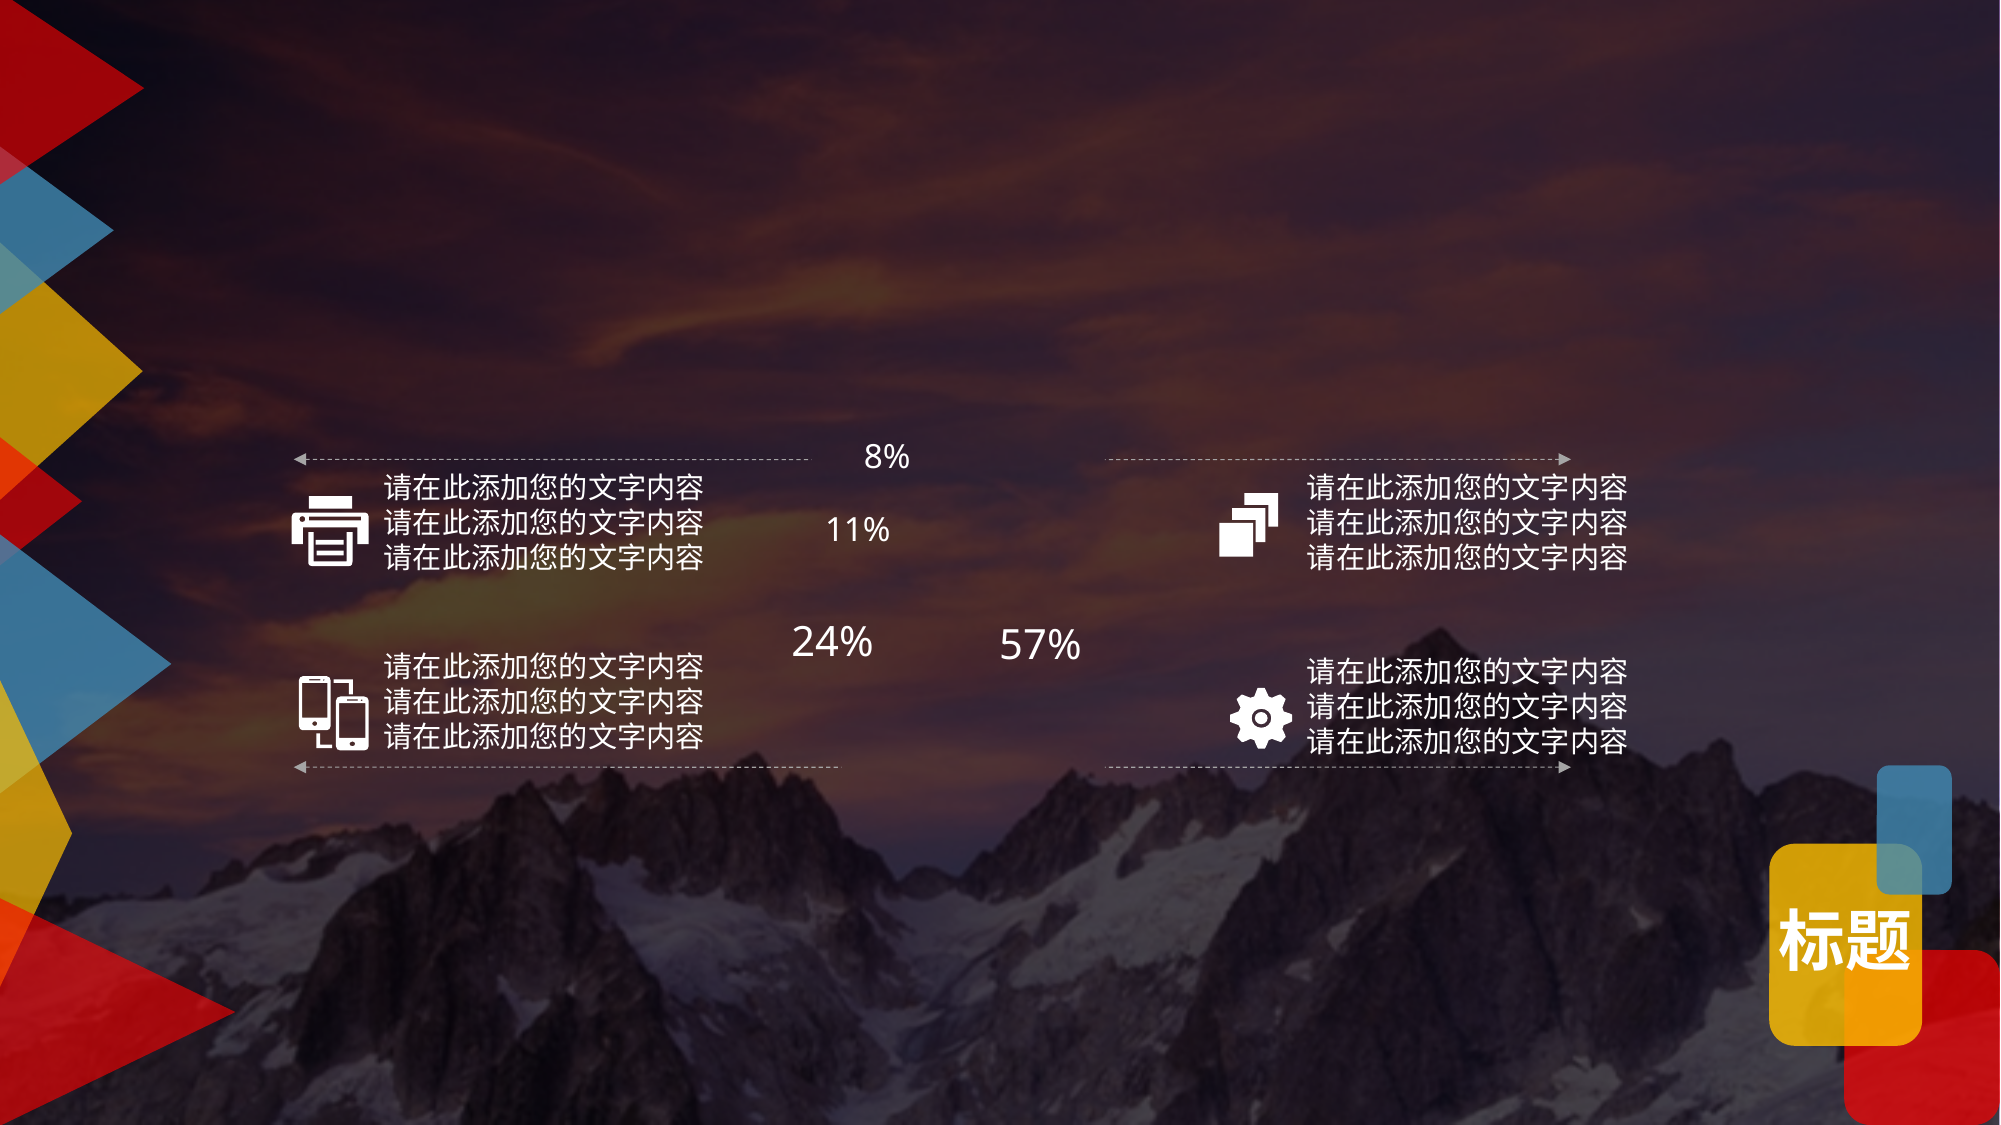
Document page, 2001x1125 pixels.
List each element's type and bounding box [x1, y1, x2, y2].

text_box [298, 676, 369, 751]
text_box [1230, 687, 1293, 749]
text_box [737, 380, 1168, 811]
text_box [1219, 493, 1279, 557]
picture [0, 0, 2000, 1125]
text_box [291, 496, 369, 567]
